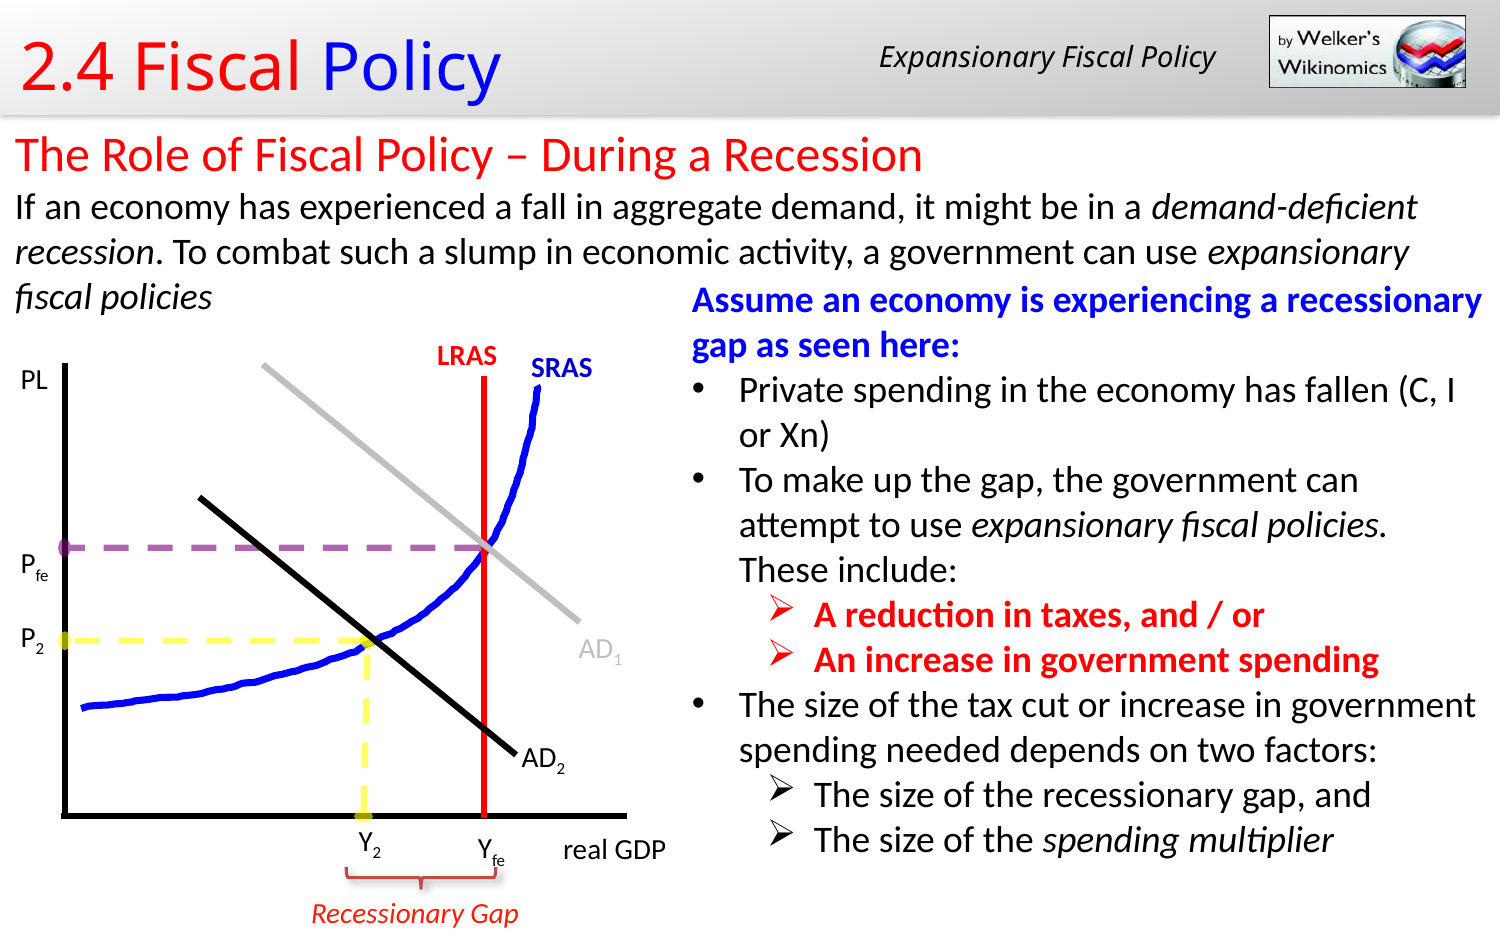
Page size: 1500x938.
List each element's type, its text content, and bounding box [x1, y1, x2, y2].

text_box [0, 0, 1500, 115]
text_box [5, 329, 722, 938]
text_box The Role of Fiscal Policy – During a Recession If an economy has experienced a fall in aggregate demand, it might be in a demand-deficient recession. To combat such a slump in economic activity, a government can use expansionary fiscal policies [0, 123, 1500, 325]
text_box Assume an economy is experiencing a recessionary gap as seen here: Private spending in the economy has fallen (C, I or Xn) To make up the gap, the government can attempt to use expansionary fiscal policies. These include: A reduction in taxes, and / or An increase in government spending The size of the tax cut or increase in government spending needed depends on two factors: The size of the recessionary gap, and The size of the spending multiplier [677, 267, 1500, 868]
